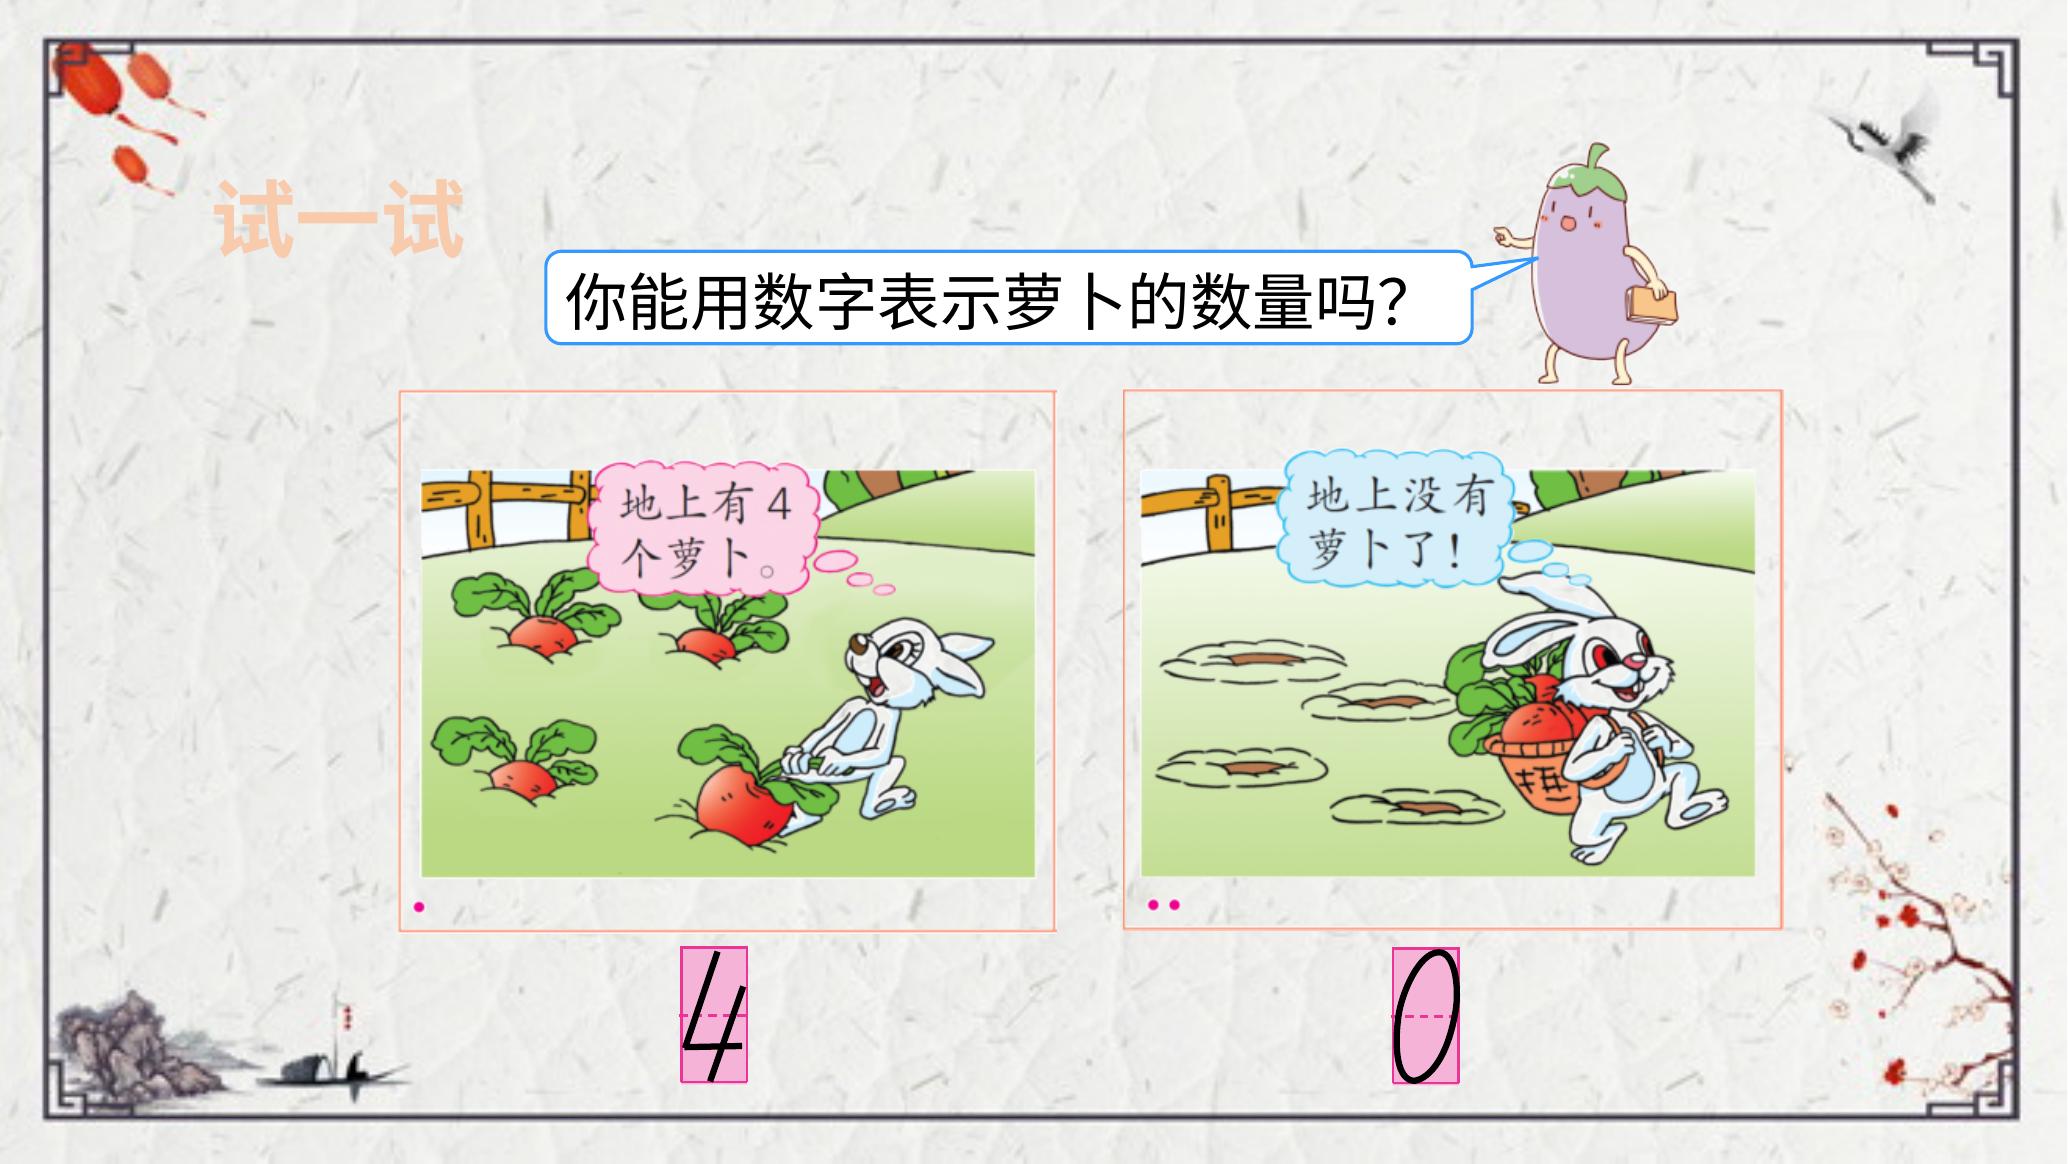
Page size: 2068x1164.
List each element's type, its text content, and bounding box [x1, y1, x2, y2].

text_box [679, 946, 748, 1085]
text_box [1390, 947, 1460, 1086]
text_box 试一试 [194, 158, 482, 277]
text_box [684, 951, 744, 1082]
text_box 你能用数字表示萝卜的数量吗？ [545, 251, 1471, 344]
picture [0, 0, 2068, 1164]
